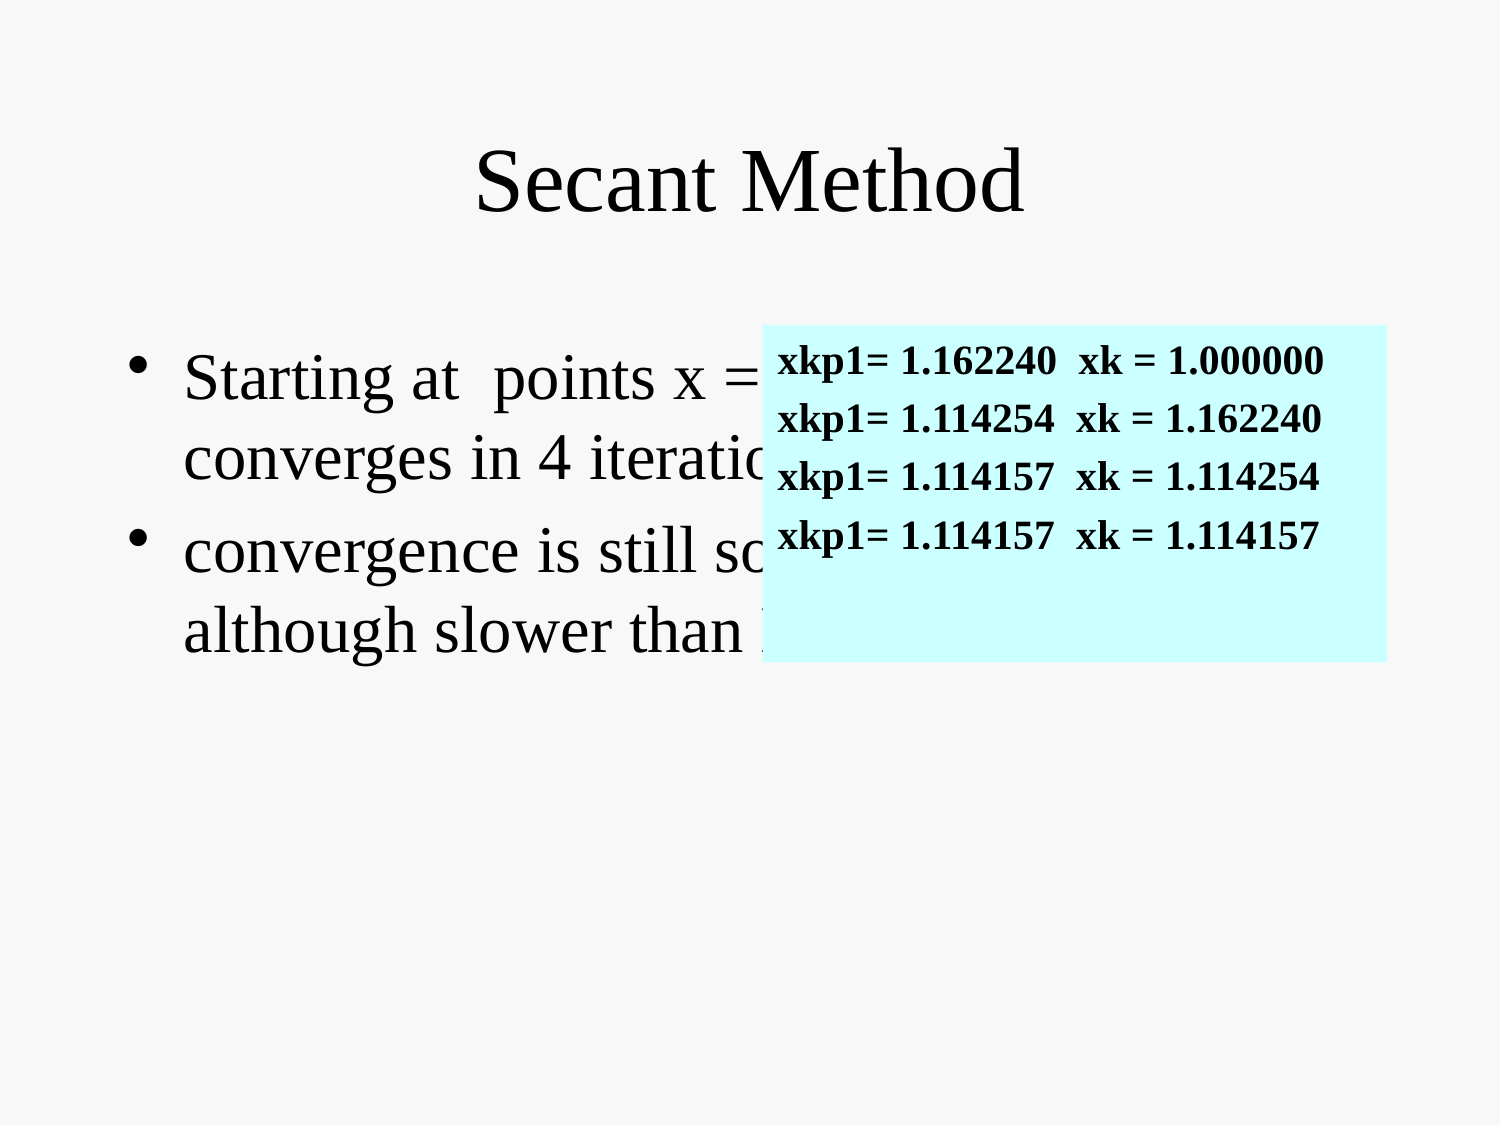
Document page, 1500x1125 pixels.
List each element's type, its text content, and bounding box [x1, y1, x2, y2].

list xkp1= 1.162240 xk = 1.000000 xkp1= 1.114254 xk = 1.162240 xkp1= 1.114157 xk = 1.114254 xkp1= 1.114157 xk = 1.114157 [762, 324, 1388, 663]
list Starting at points x = 1.0 and 2.0 , converges in 4 iterations. convergence is still somewhat superlinear, although slower than Newton’s method [112, 324, 1388, 1001]
title Secant Method [112, 99, 1388, 251]
